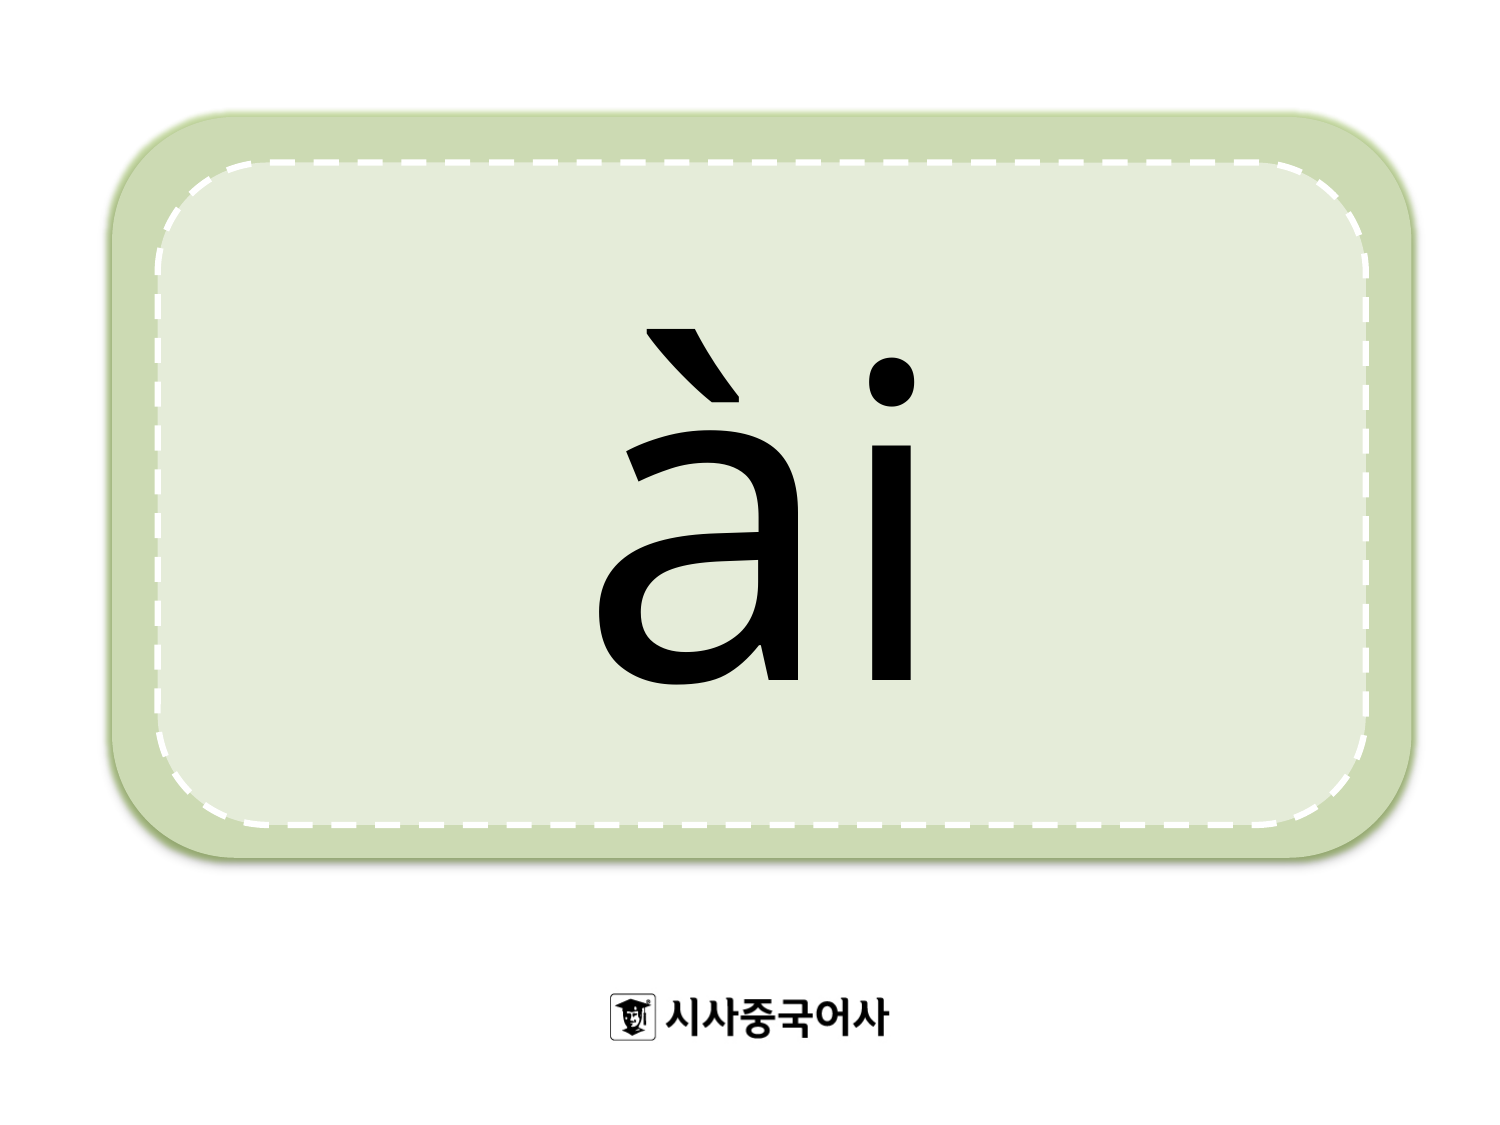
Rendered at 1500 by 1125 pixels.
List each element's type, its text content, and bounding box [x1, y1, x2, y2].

text_box ài [159, 165, 1368, 828]
picture [602, 987, 898, 1047]
